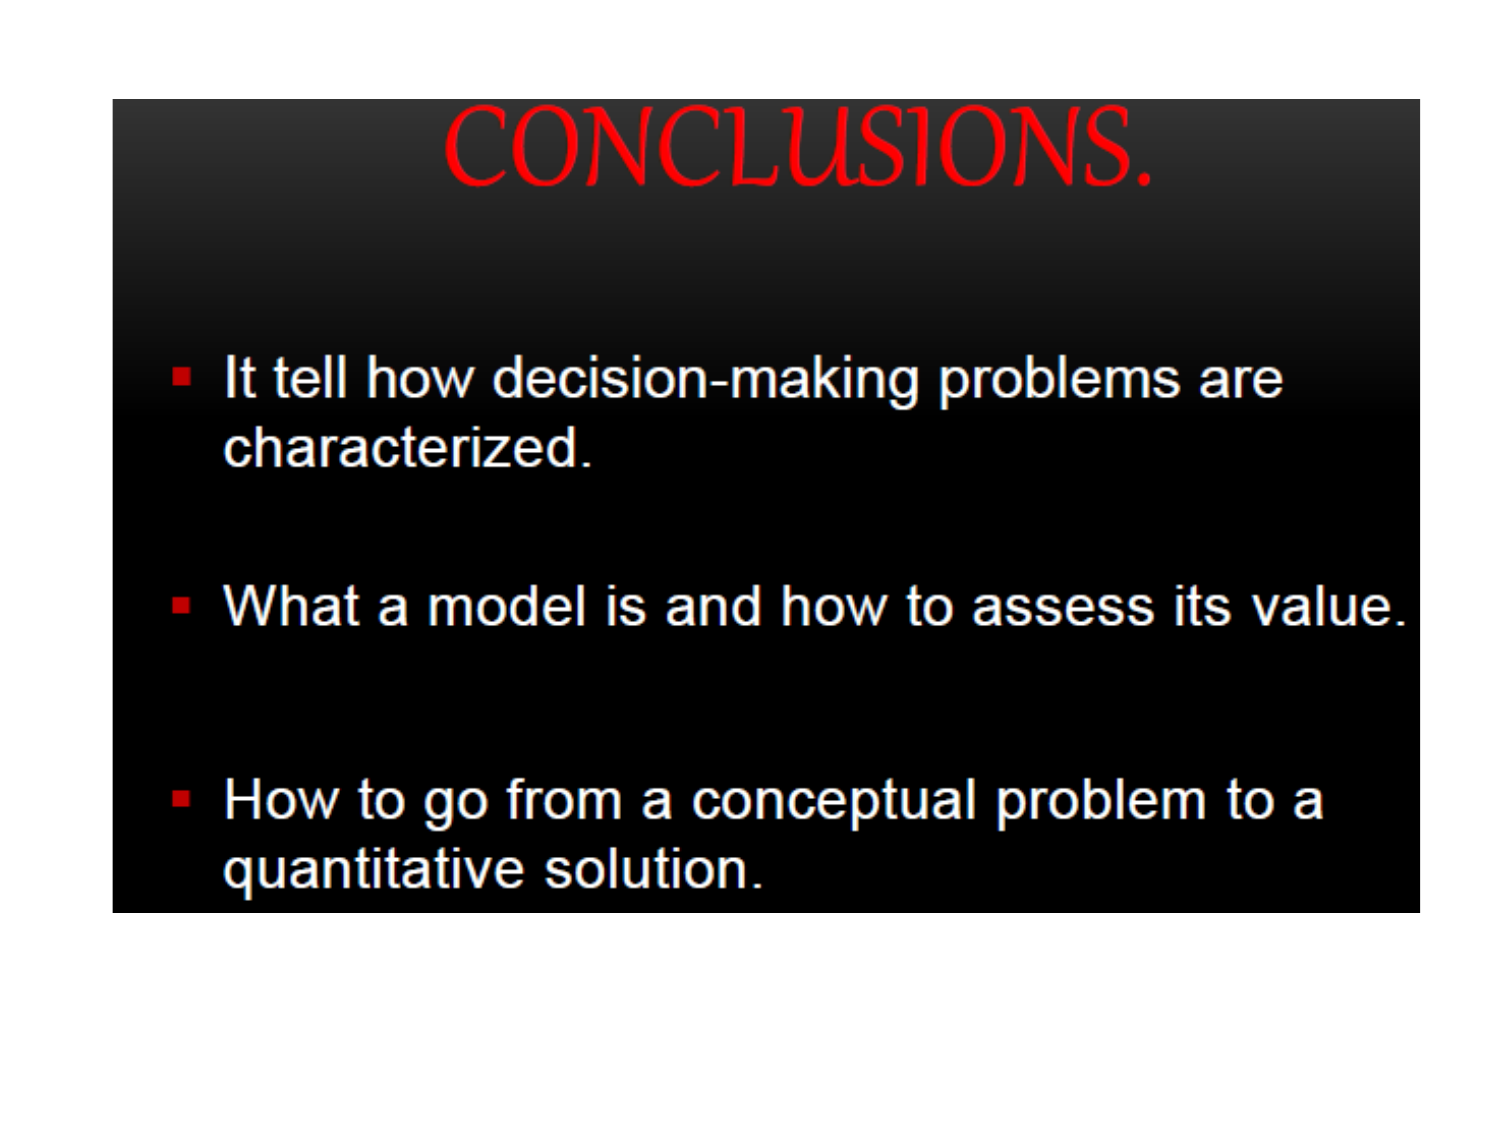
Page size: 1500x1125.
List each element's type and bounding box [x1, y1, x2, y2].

picture [112, 99, 1421, 913]
